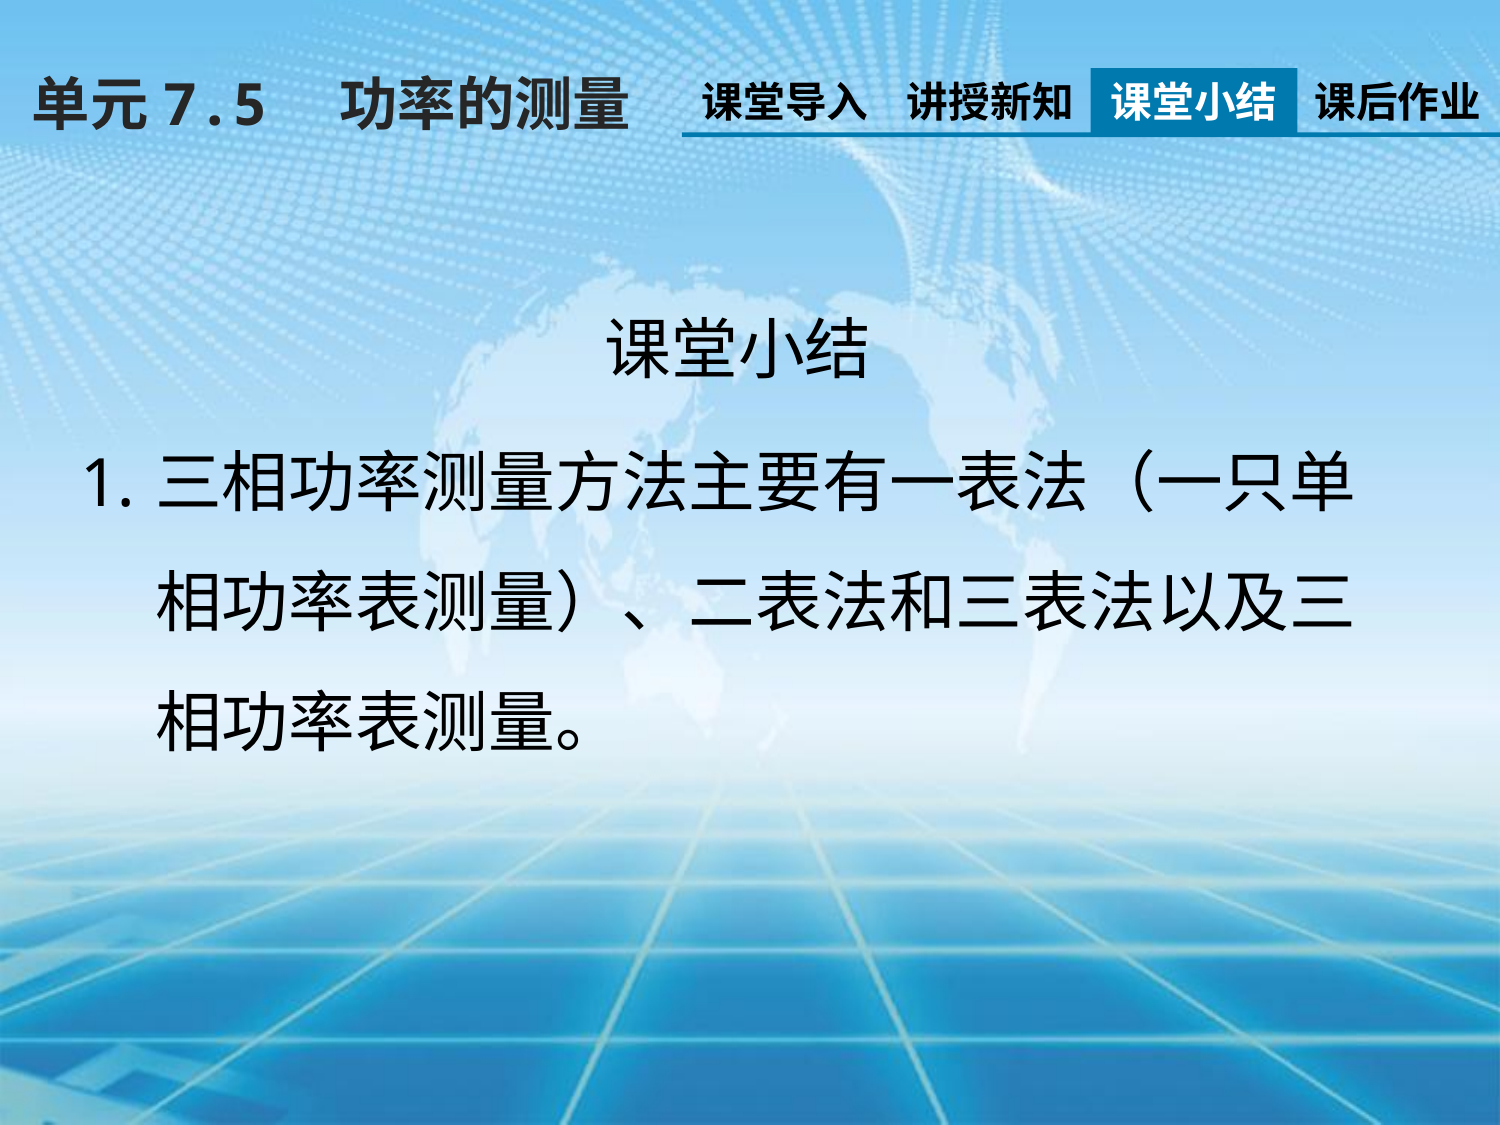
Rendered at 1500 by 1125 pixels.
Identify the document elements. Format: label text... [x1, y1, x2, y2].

picture [0, 0, 1500, 1125]
text_box 课堂小结 三相功率测量方法主要有一表法（一只单相功率表测量）、二表法和三表法以及三相功率表测量。 [64, 259, 1412, 1010]
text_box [16, 59, 1500, 146]
